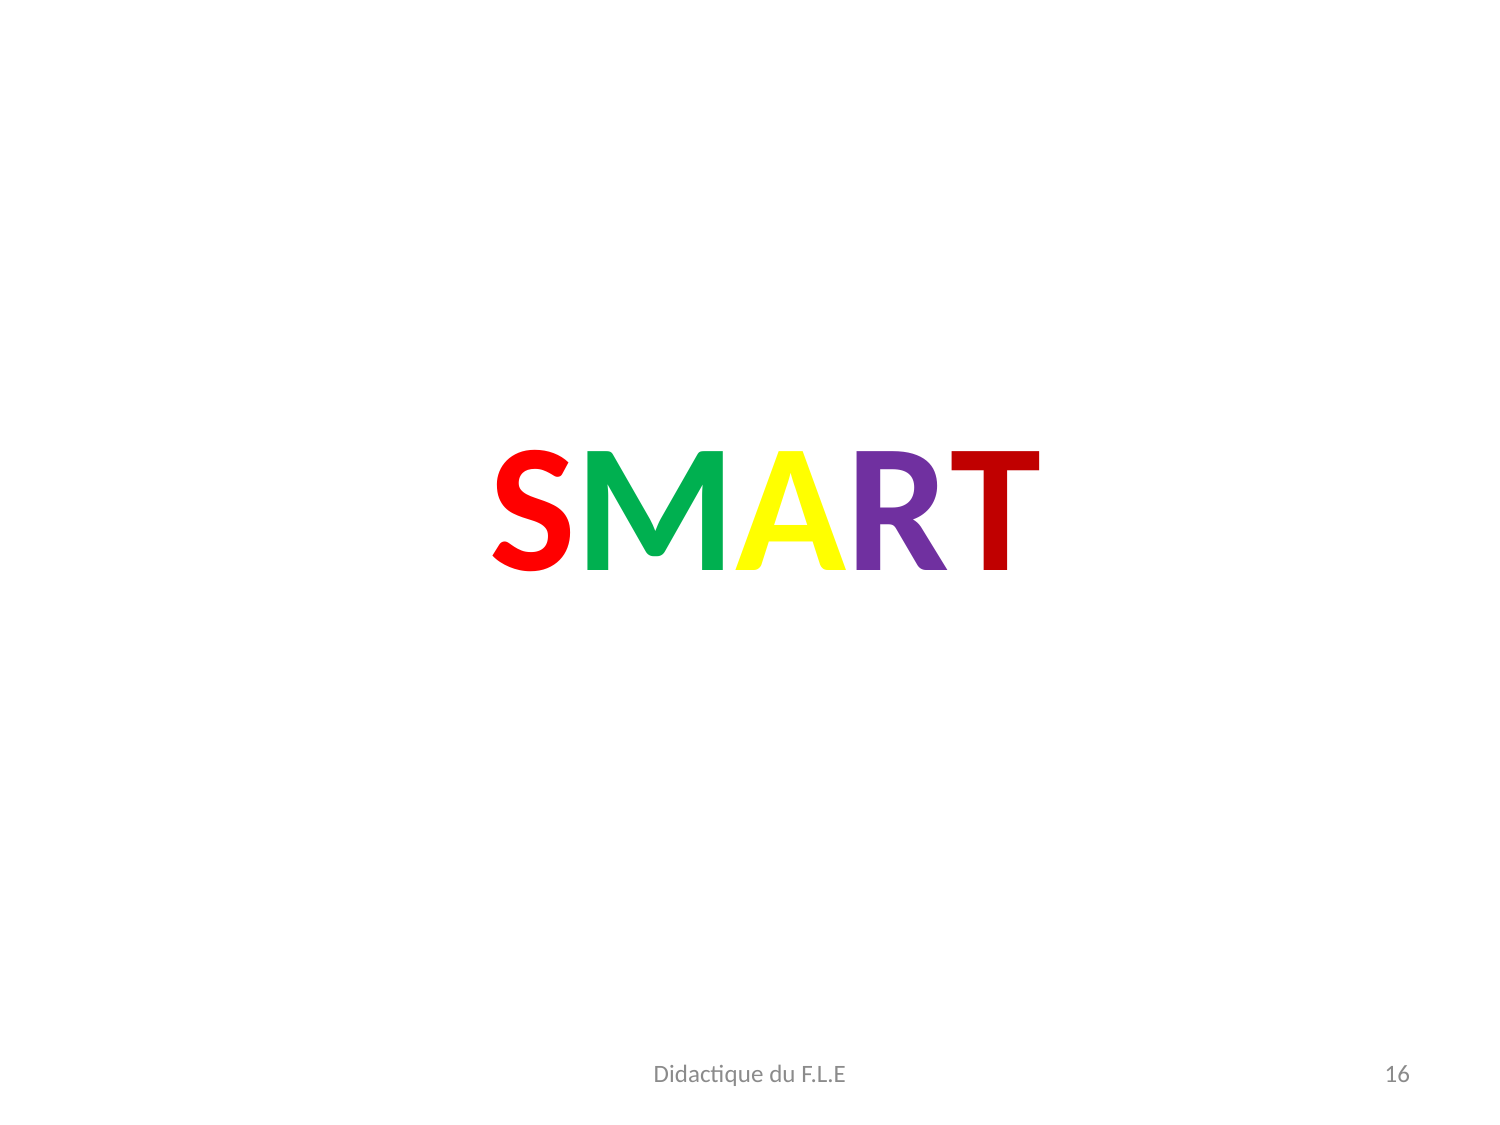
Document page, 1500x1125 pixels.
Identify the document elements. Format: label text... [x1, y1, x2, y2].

slide_number 16 [1074, 1042, 1425, 1103]
list SMART [75, 262, 1425, 1005]
footer Didactique du F.L.E [512, 1042, 988, 1103]
